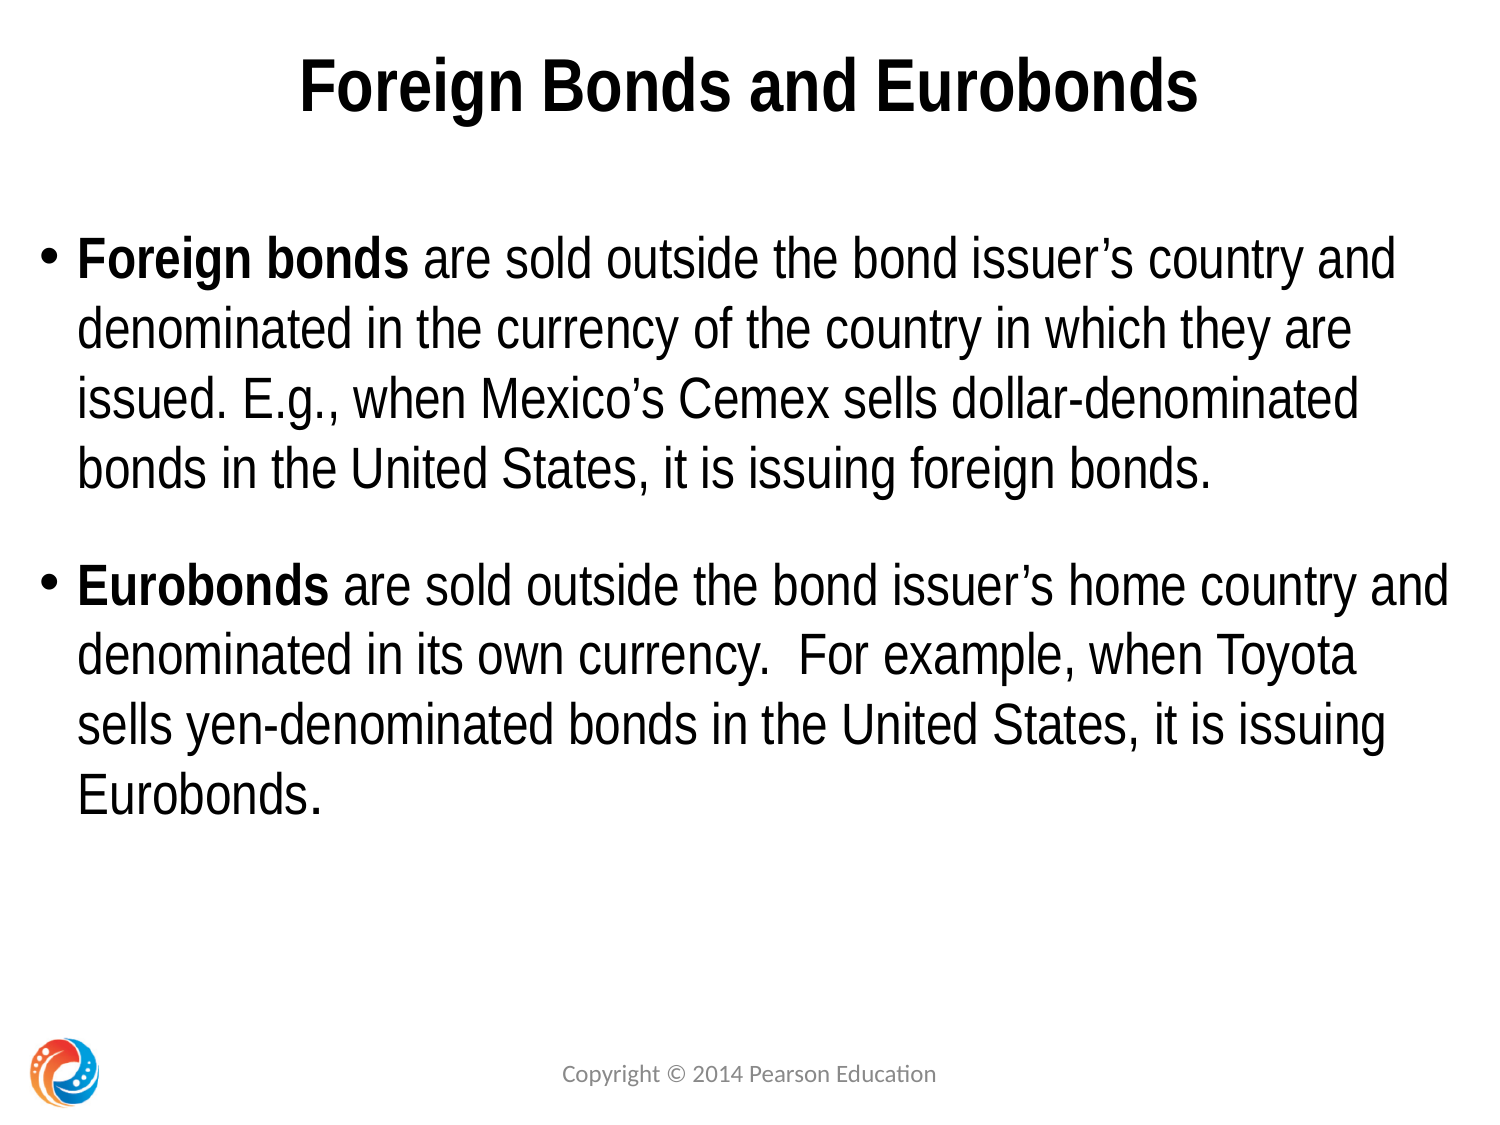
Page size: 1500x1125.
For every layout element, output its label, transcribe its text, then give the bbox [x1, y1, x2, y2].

footer Copyright © 2014 Pearson Education [512, 1042, 988, 1103]
picture [23, 1032, 105, 1111]
subtitle Foreign bonds are sold outside the bond issuer’s country and denominated in the currency of the country in which they are issued. E.g., when Mexico’s Cemex sells dollar-denominated bonds in the United States, it is issuing foreign bonds. Eurobonds are sold outside the bond issuer’s home country and denominated in its own currency. For example, when Toyota sells yen-denominated bonds in the United States, it is issuing Eurobonds. [24, 212, 1476, 1038]
title Foreign Bonds and Eurobonds [112, 12, 1388, 151]
